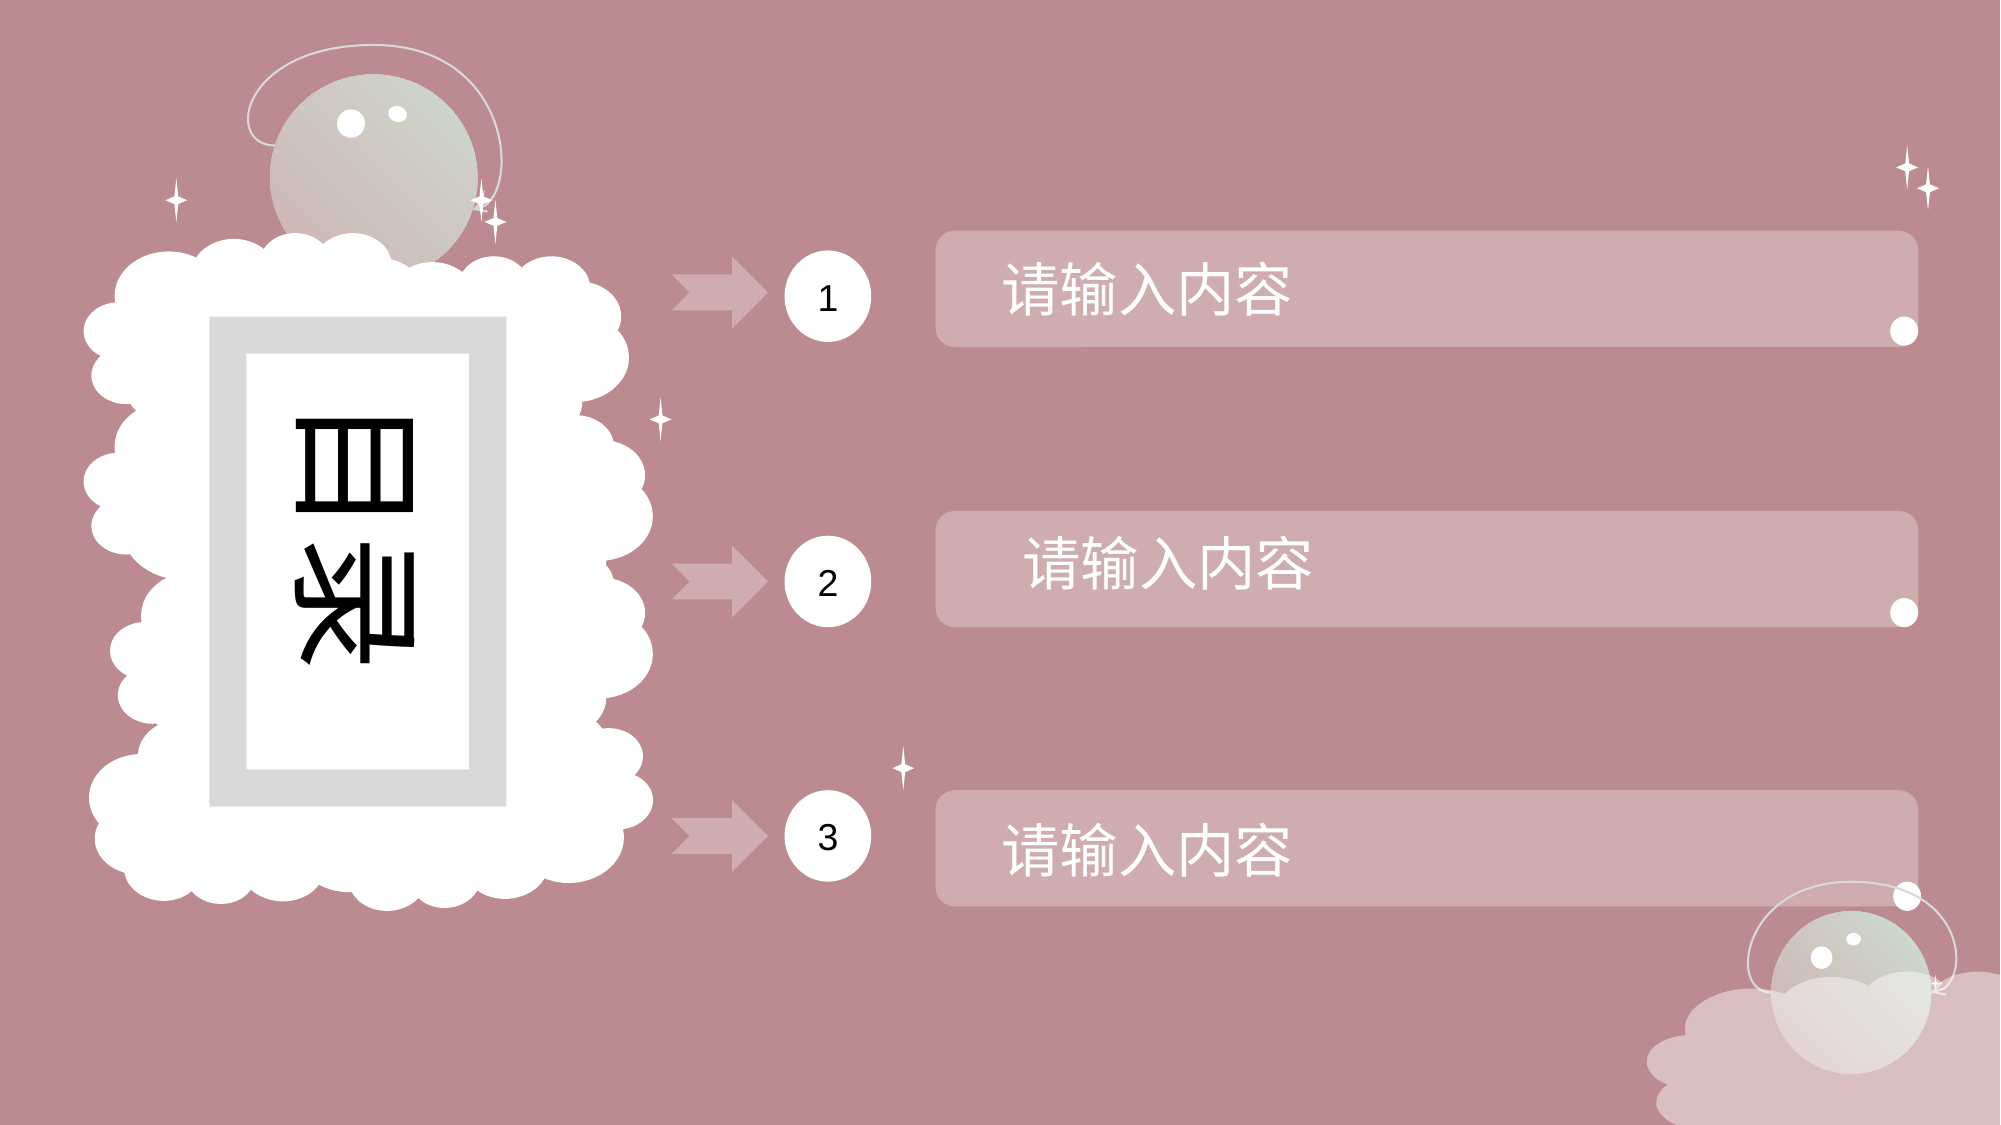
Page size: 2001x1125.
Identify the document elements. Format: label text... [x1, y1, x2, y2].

text_box 2 [783, 534, 873, 629]
text_box 1 [783, 249, 873, 344]
text_box [669, 543, 770, 620]
text_box [669, 797, 770, 875]
text_box [934, 229, 1920, 349]
text_box [1645, 970, 2000, 1125]
text_box [1895, 880, 1923, 898]
text_box [1893, 145, 1921, 190]
text_box [1914, 166, 1942, 211]
text_box [1892, 889, 1922, 911]
text_box [669, 254, 770, 331]
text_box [269, 76, 489, 178]
text_box 请输入内容 [1007, 519, 1481, 605]
text_box 3 [783, 789, 873, 883]
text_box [83, 178, 653, 907]
text_box [1889, 597, 1920, 629]
text_box 请输入内容 [987, 246, 1460, 331]
text_box [934, 789, 1920, 908]
text_box [934, 509, 1920, 629]
text_box [653, 397, 675, 442]
text_box 请输入内容 [987, 806, 1460, 892]
text_box [889, 746, 917, 791]
text_box [1889, 315, 1920, 347]
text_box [1771, 911, 1940, 1074]
